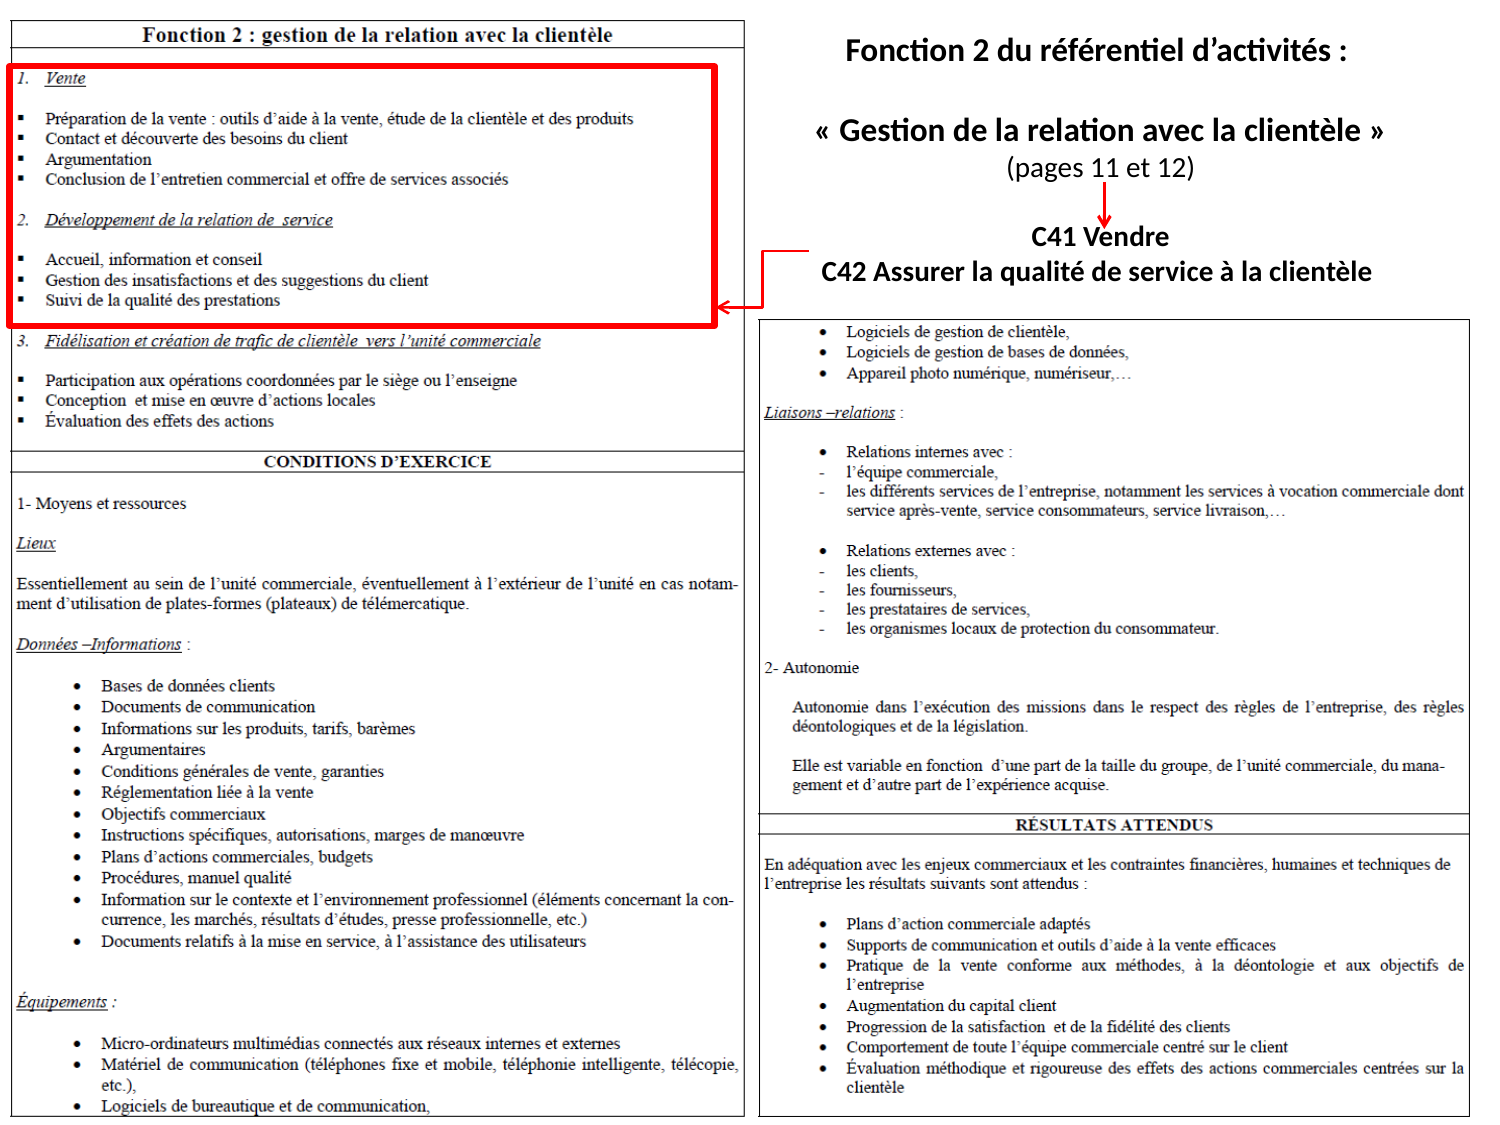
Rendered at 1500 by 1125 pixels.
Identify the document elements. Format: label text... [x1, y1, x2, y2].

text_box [715, 250, 810, 308]
picture [9, 18, 751, 1121]
picture [757, 315, 1475, 1121]
title Fonction 2 du référentiel d’activités : « Gestion de la relation avec la clientèle » (pages 11 et 12) C41 Vendre C42 Assurer la qualité de service à la clientèle [754, 25, 1476, 291]
